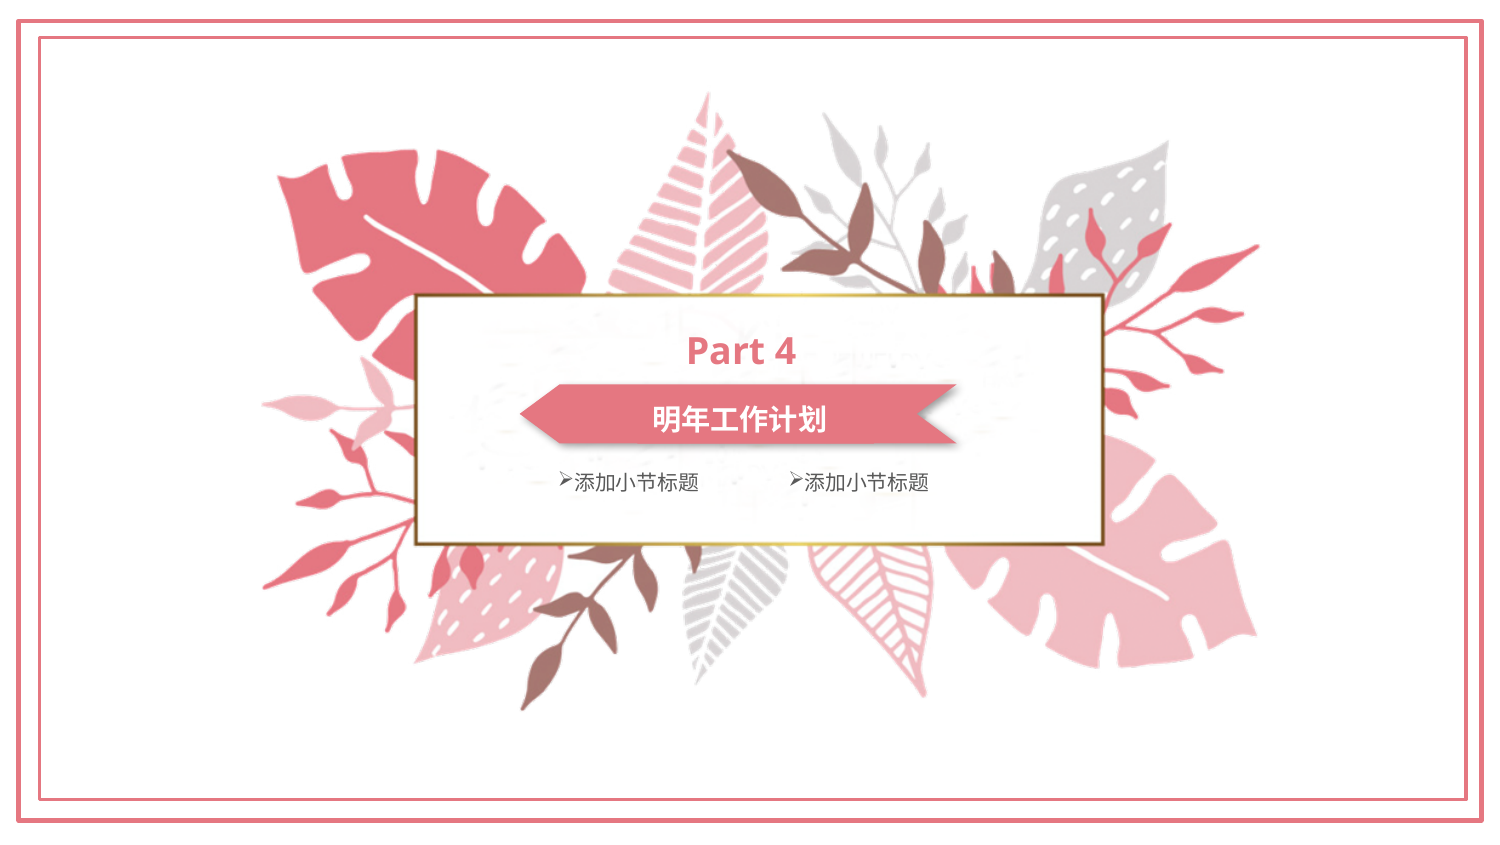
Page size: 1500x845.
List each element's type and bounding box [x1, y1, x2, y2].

text_box [519, 384, 957, 445]
picture [235, 67, 1283, 744]
